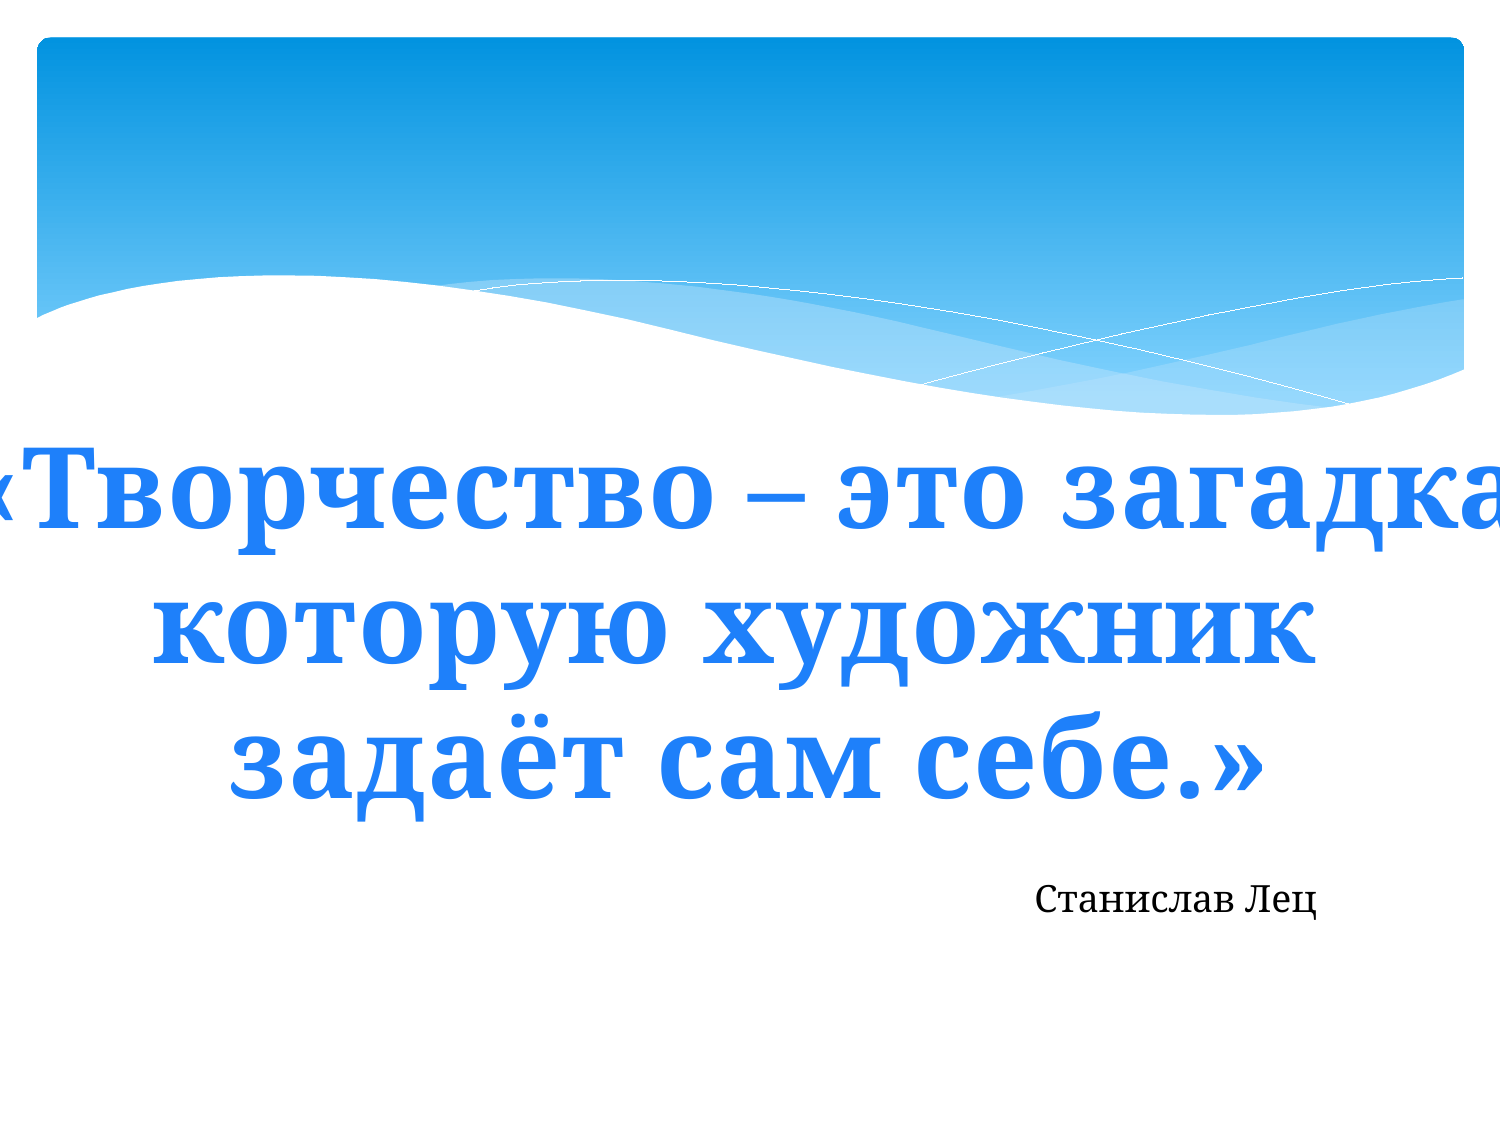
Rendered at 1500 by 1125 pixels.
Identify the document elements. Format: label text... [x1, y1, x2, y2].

text_box Станислав Лец [1019, 868, 1332, 928]
text_box «Творчество – это загадка, которую художник задаёт сам себе.» [0, 408, 1500, 829]
